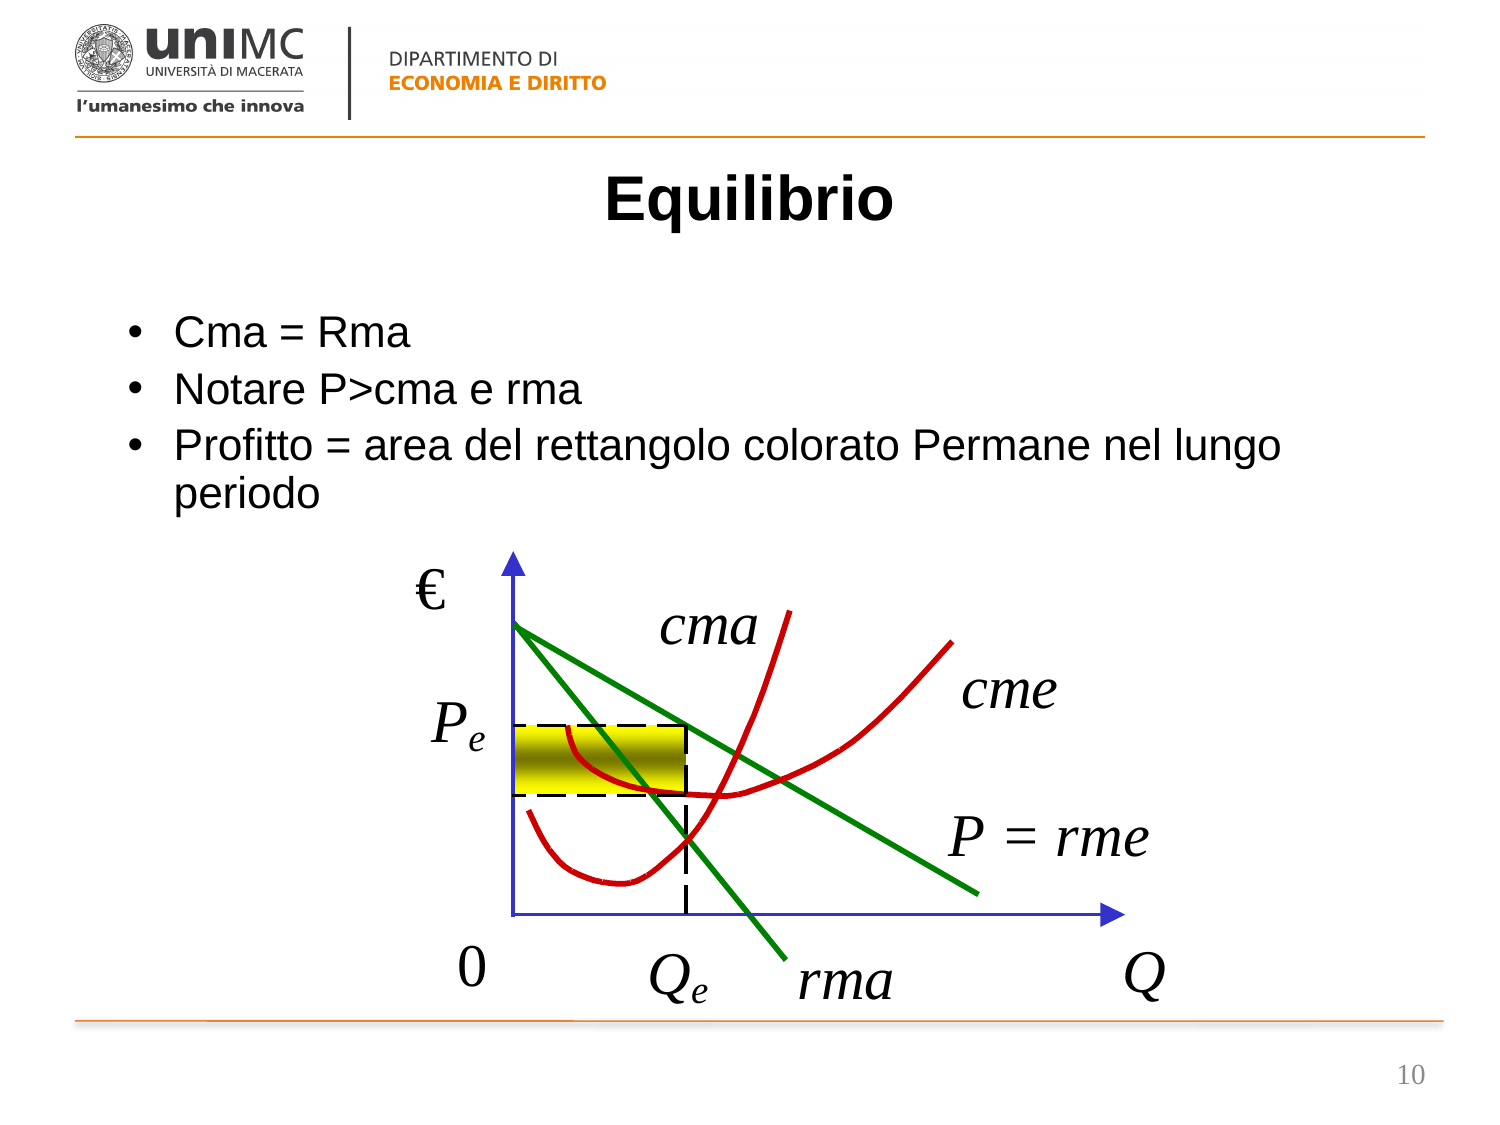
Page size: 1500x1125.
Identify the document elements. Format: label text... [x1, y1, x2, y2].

title Equilibrio [75, 149, 1425, 241]
slide_number 10 [1091, 1042, 1442, 1103]
list Cma = Rma Notare P>cma e rma Profitto = area del rettangolo colorato Permane nel lungo periodo [112, 302, 1388, 527]
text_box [362, 544, 1226, 1025]
picture [75, 24, 1425, 138]
